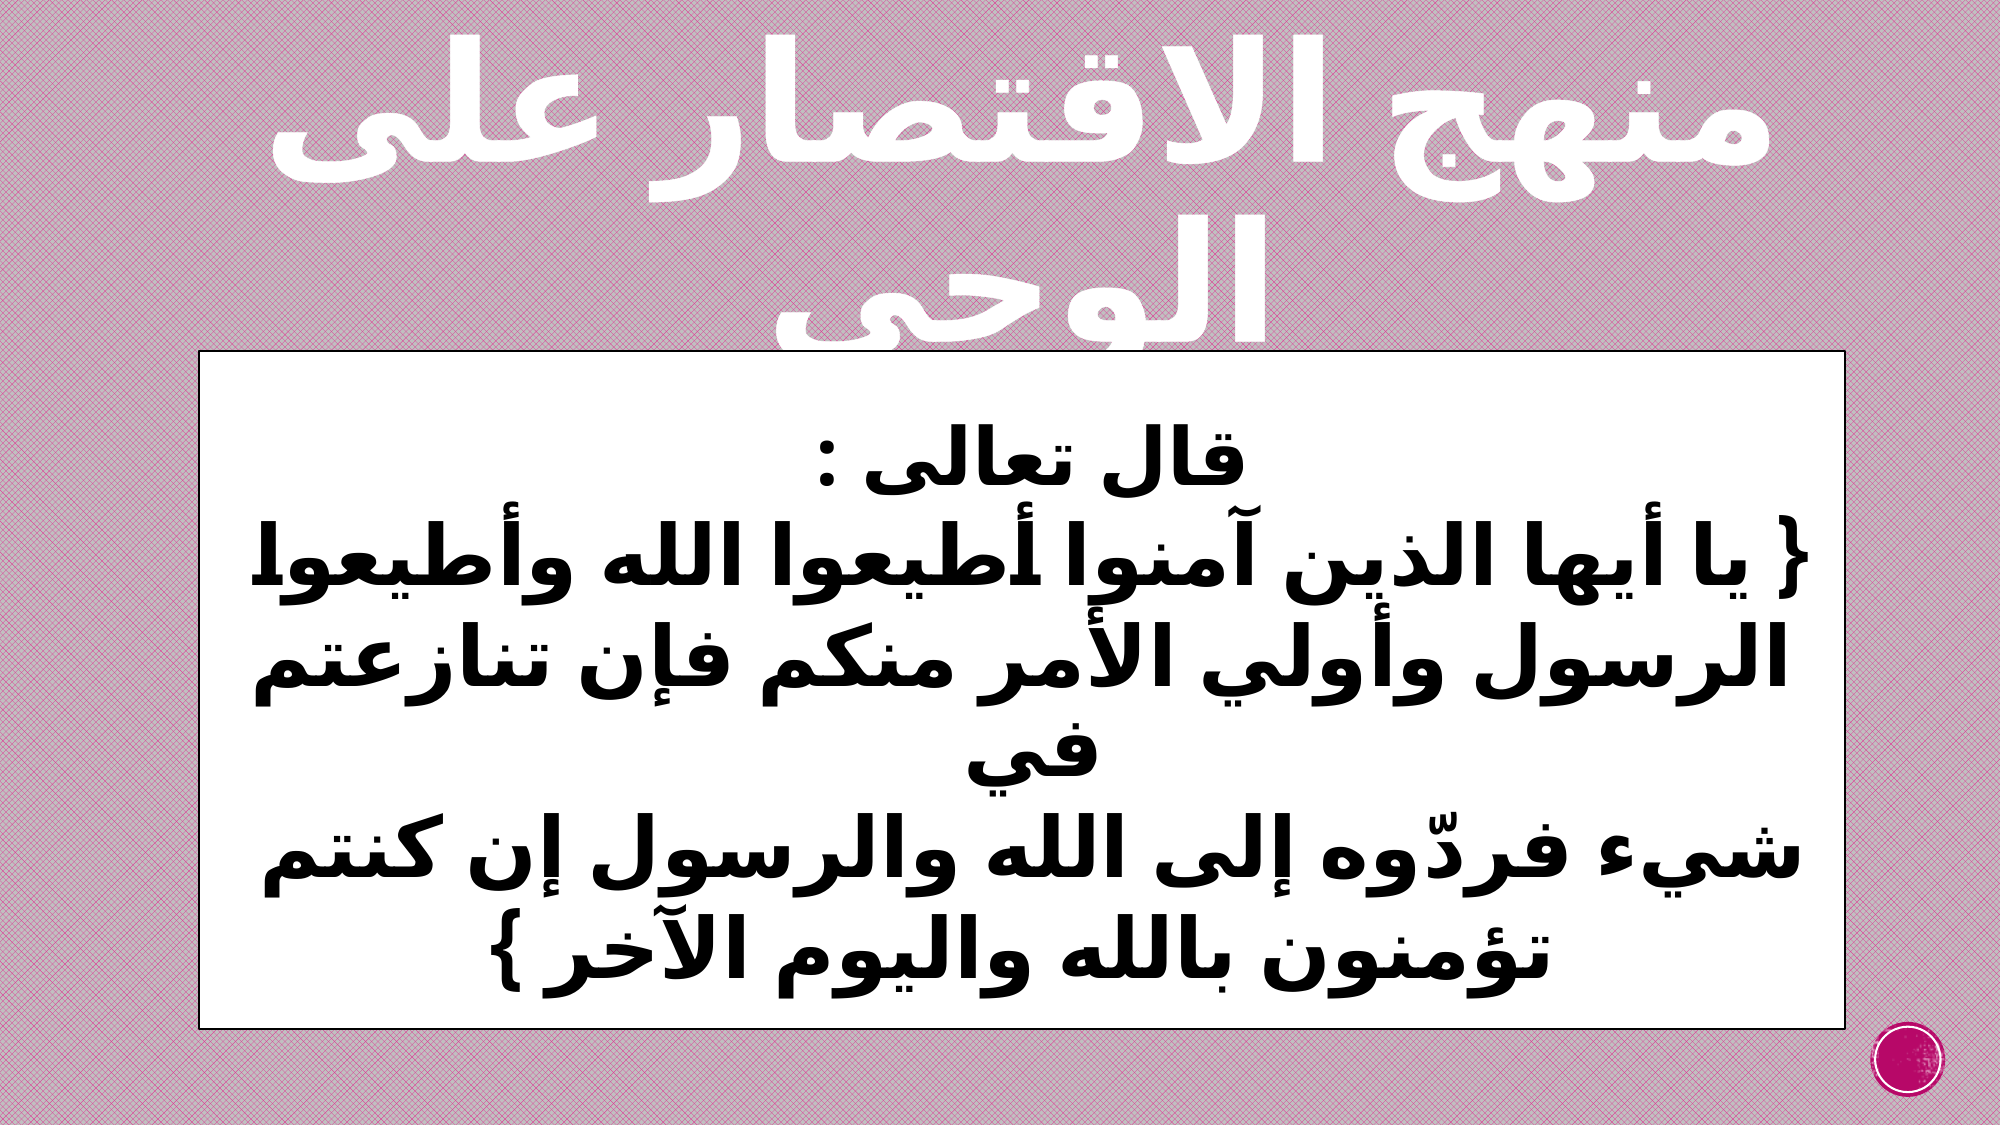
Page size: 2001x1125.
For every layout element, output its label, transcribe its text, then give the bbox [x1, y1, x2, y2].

list قال تعالى : { يا أيها الذين آمنوا أطيعوا الله وأطيعوا الرسول وأولي الأمر منكم فإن تنازعتم في شيء فردّوه إلى الله والرسول إن كنتم تؤمنون بالله واليوم الآخر } [198, 350, 1846, 1030]
title منهج الاقتصار على الوحي [232, 44, 1813, 350]
